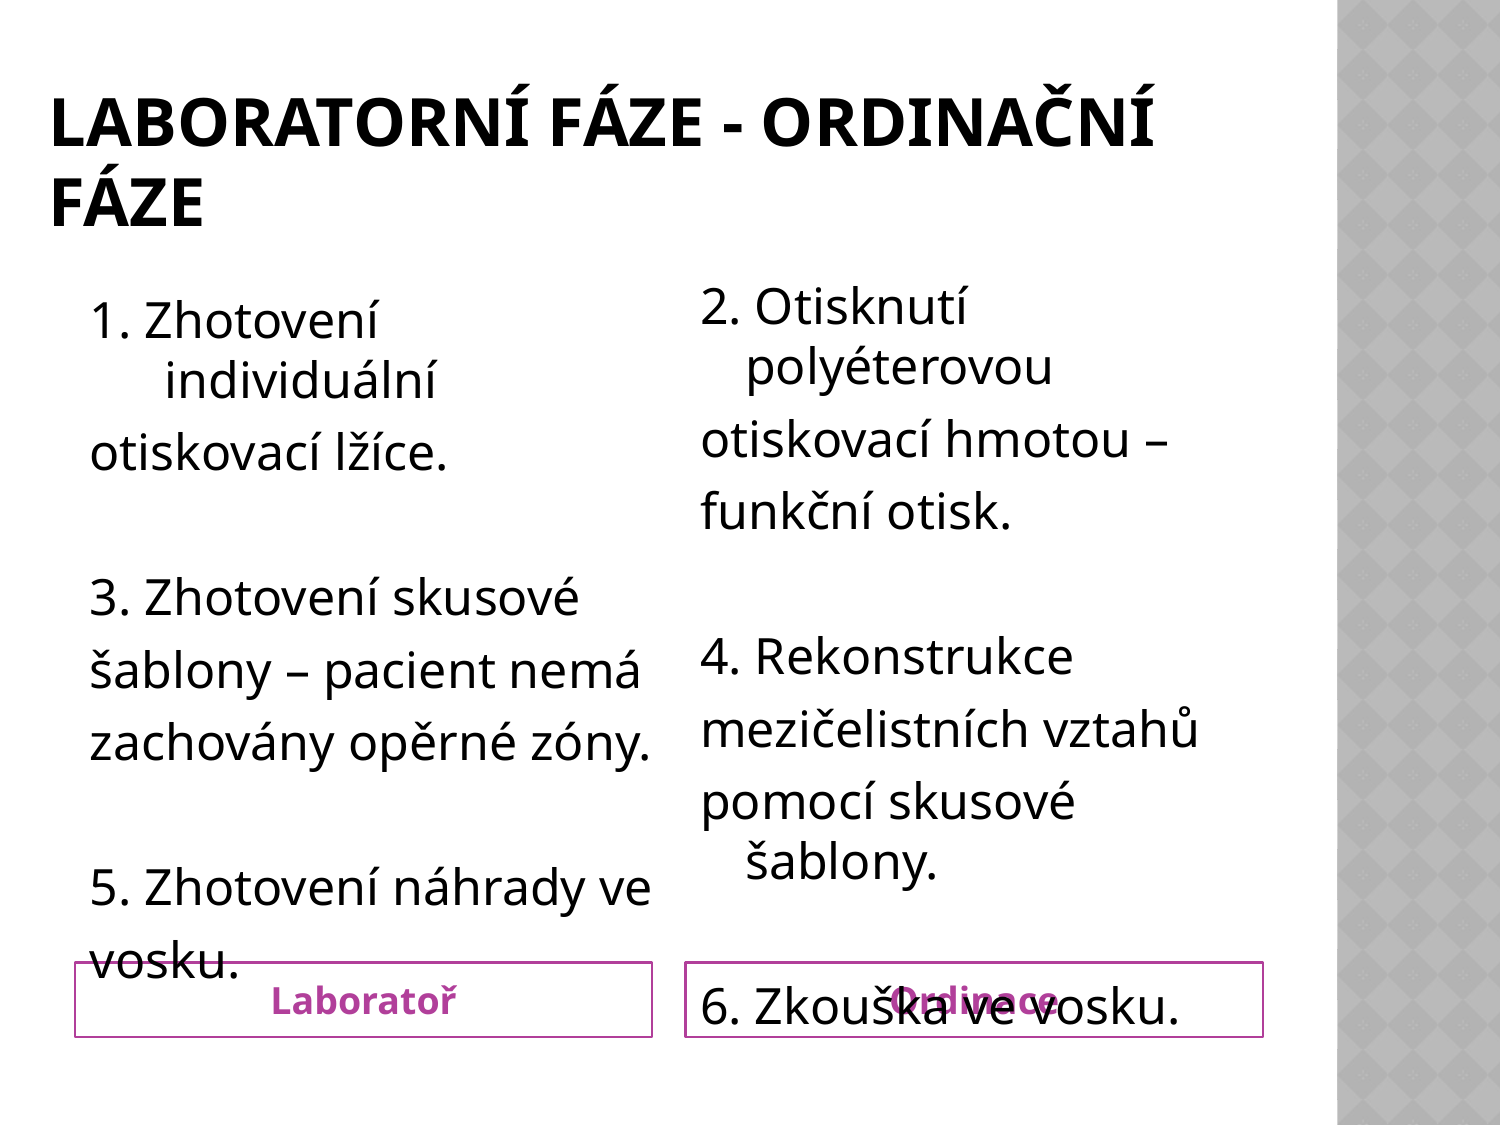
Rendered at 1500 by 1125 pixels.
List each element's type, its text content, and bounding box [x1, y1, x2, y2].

title Laboratorní fáze - Ordinační fáze [41, 52, 1294, 240]
list Ordinace [684, 961, 1264, 1038]
list Laboratoř [74, 961, 653, 1038]
list 2. Otisknutí polyéterovou otiskovací hmotou – funkční otisk. 4. Rekonstrukce mezičelistních vztahů pomocí skusové šablony. 6. Zkouška ve vosku. [685, 267, 1294, 956]
list 1. Zhotovení individuální otiskovací lžíce. 3. Zhotovení skusové šablony – pacient nemá zachovány opěrné zóny. 5. Zhotovení náhrady ve vosku. [75, 280, 680, 956]
